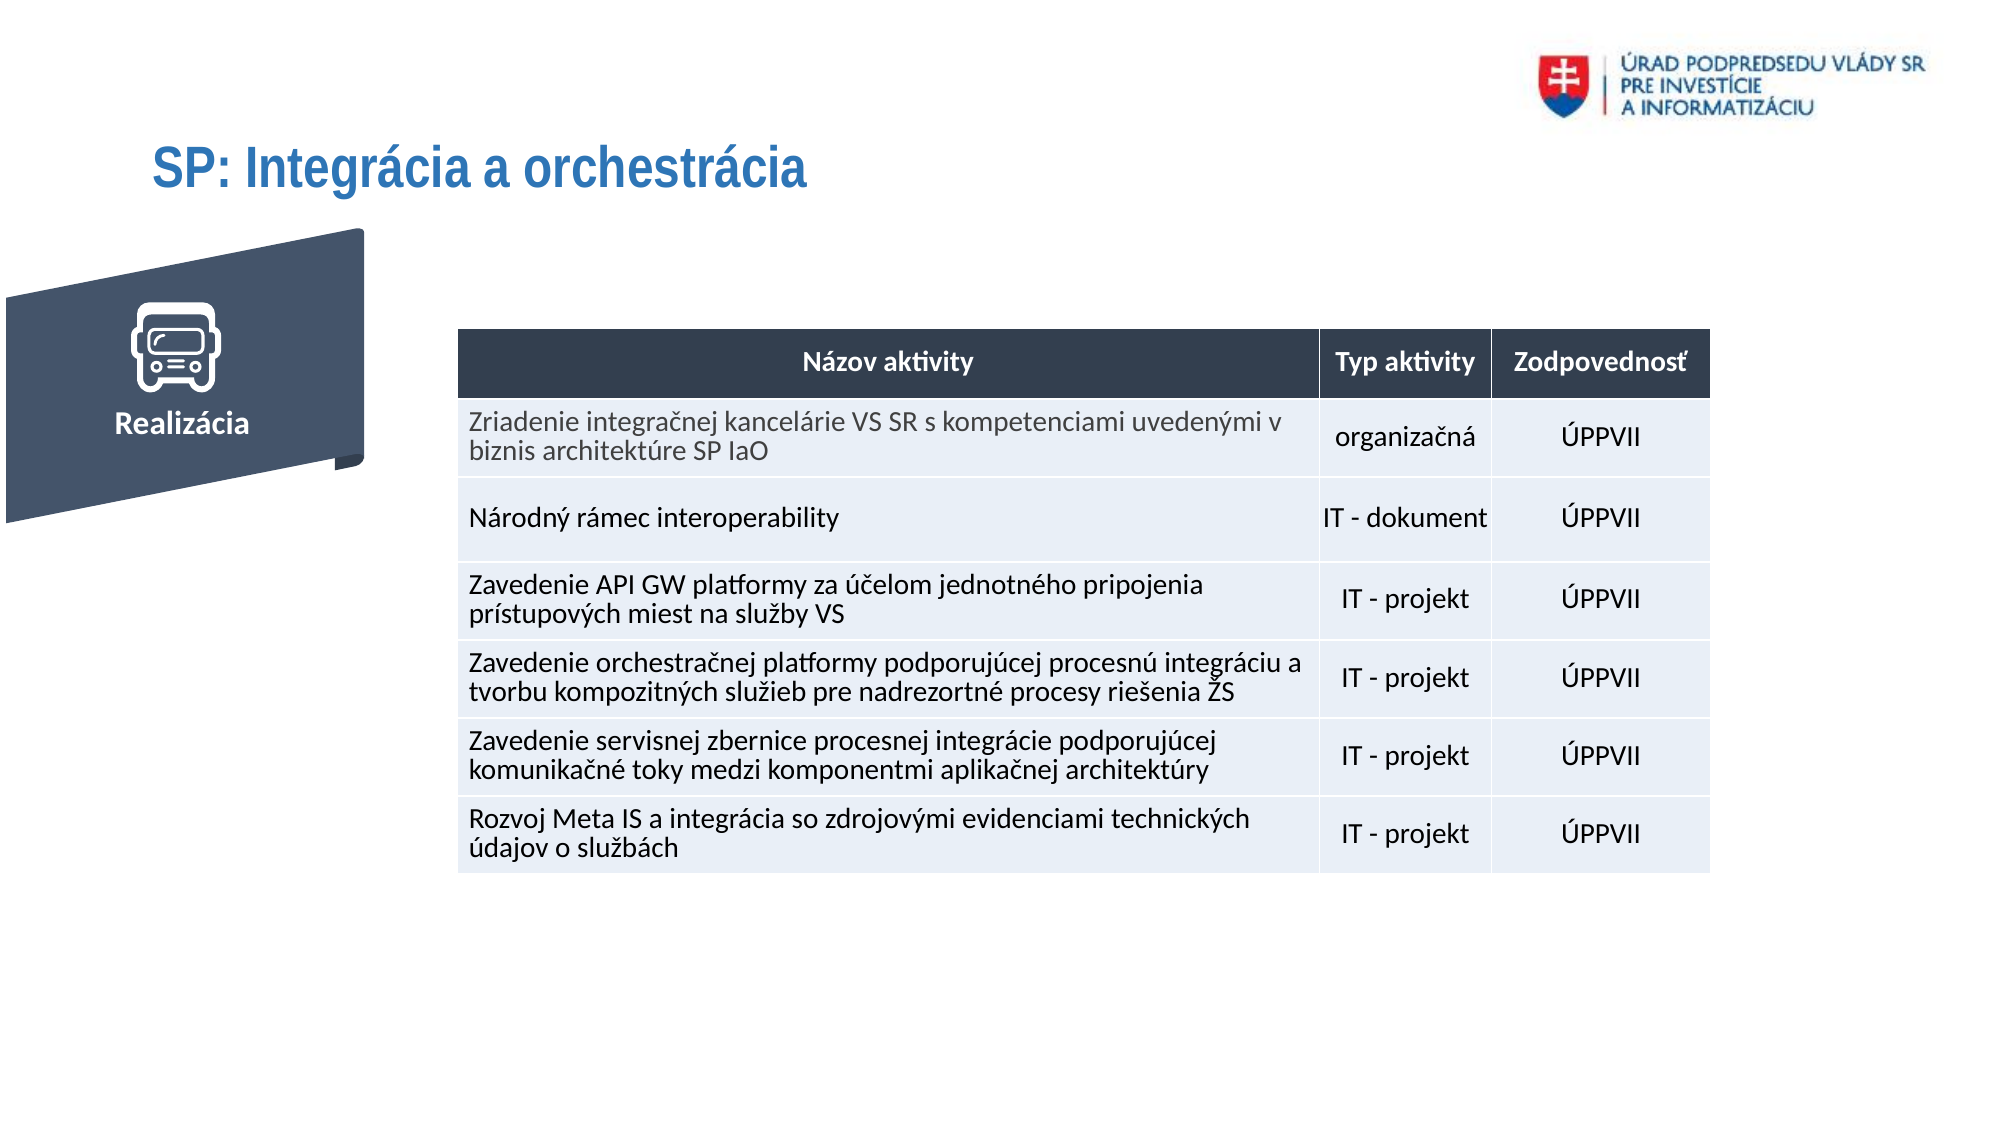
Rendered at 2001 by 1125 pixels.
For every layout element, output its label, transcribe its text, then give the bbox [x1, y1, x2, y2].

picture [1491, 9, 1973, 162]
table_header Zodpovednosť [1492, 329, 1710, 398]
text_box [131, 302, 222, 393]
table_cell IT - projekt [1320, 641, 1491, 717]
table_header Typ aktivity [1320, 329, 1491, 398]
table_cell ÚPPVII [1492, 797, 1710, 873]
table_cell ÚPPVII [1492, 641, 1710, 717]
table_cell ÚPPVII [1492, 478, 1710, 561]
text_box Realizácia [99, 394, 266, 449]
table_cell IT - dokument [1320, 478, 1491, 561]
table_cell Národný rámec interoperability [458, 478, 1319, 561]
table_cell IT - projekt [1320, 563, 1491, 639]
table_cell IT - projekt [1320, 797, 1491, 873]
table_cell organizačná [1320, 400, 1491, 476]
text_box SP: Integrácia a orchestrácia [137, 59, 1863, 278]
table_cell Zavedenie servisnej zbernice procesnej integrácie podporujúcej komunikačné toky medzi komponentmi aplikačnej architektúry [458, 719, 1319, 795]
table_cell IT - projekt [1320, 719, 1491, 795]
table_header Názov aktivity [458, 329, 1319, 398]
table_cell Zriadenie integračnej kancelárie VS SR s kompetenciami uvedenými v biznis architektúre SP IaO [458, 400, 1319, 476]
table_cell Zavedenie API GW platformy za účelom jednotného pripojenia prístupových miest na služby VS [458, 563, 1319, 639]
text_box [6, 271, 365, 524]
table_cell Zavedenie orchestračnej platformy podporujúcej procesnú integráciu a tvorbu kompozitných služieb pre nadrezortné procesy riešenia ŽS [458, 641, 1319, 717]
table_cell ÚPPVII [1492, 563, 1710, 639]
table_cell Rozvoj Meta IS a integrácia so zdrojovými evidenciami technických údajov o službách [458, 797, 1319, 873]
table_cell ÚPPVII [1492, 719, 1710, 795]
text_box [334, 454, 364, 471]
table_cell ÚPPVII [1492, 400, 1710, 476]
